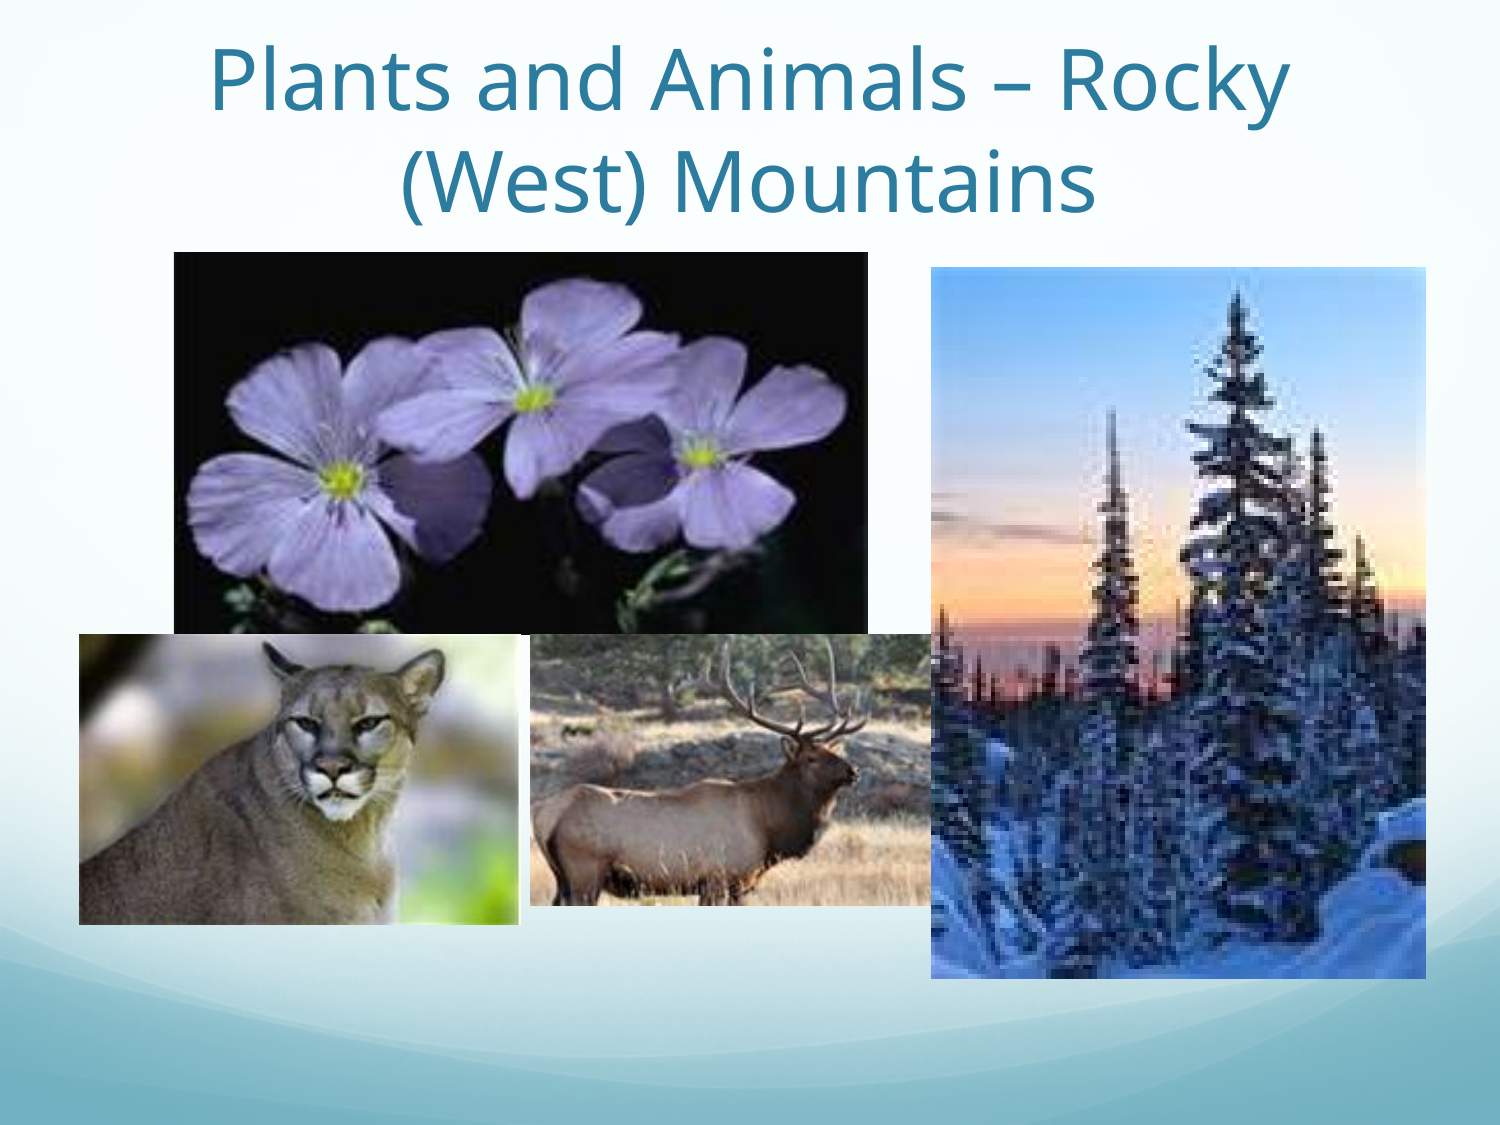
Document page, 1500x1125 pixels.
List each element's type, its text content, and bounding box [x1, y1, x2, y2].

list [173, 252, 869, 631]
picture [529, 266, 1426, 979]
picture [78, 633, 522, 925]
title Plants and Animals – Rocky (West) Mountains [90, 17, 1410, 237]
